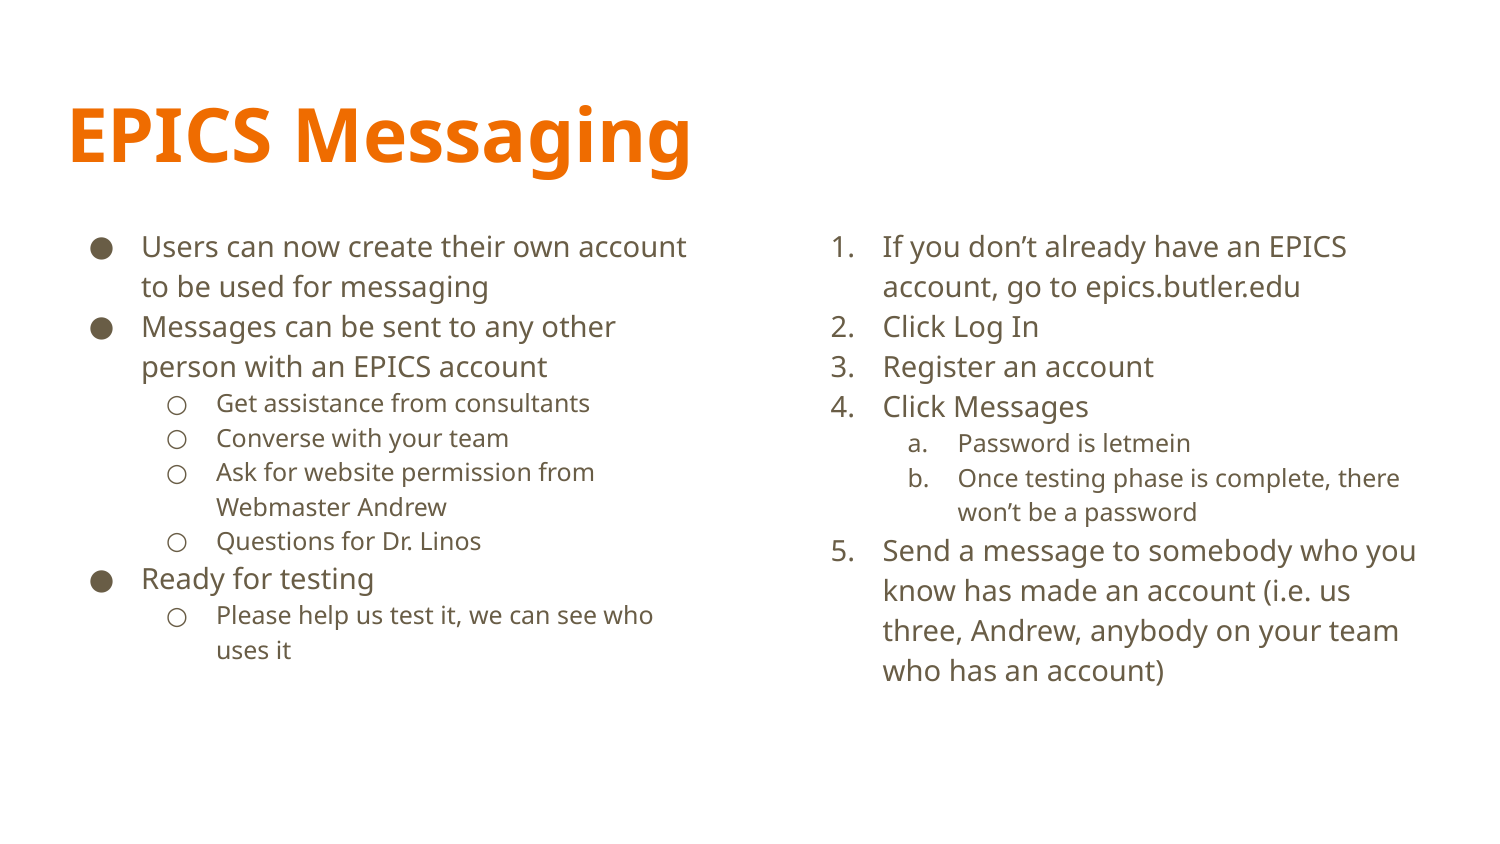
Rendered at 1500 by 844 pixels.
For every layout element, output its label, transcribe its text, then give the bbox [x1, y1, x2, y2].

list If you don’t already have an EPICS account, go to epics.butler.edu Click Log In Register an account Click Messages Password is letmein Once testing phase is complete, there won’t be a password Send a message to somebody who you know has made an account (i.e. us three, Andrew, anybody on your team who has an account) [792, 207, 1449, 750]
list Users can now create their own account to be used for messaging Messages can be sent to any other person with an EPICS account Get assistance from consultants Converse with your team Ask for website permission from Webmaster Andrew Questions for Dr. Linos Ready for testing Please help us test it, we can see who uses it [51, 207, 708, 750]
title EPICS Messaging [51, 72, 1449, 189]
